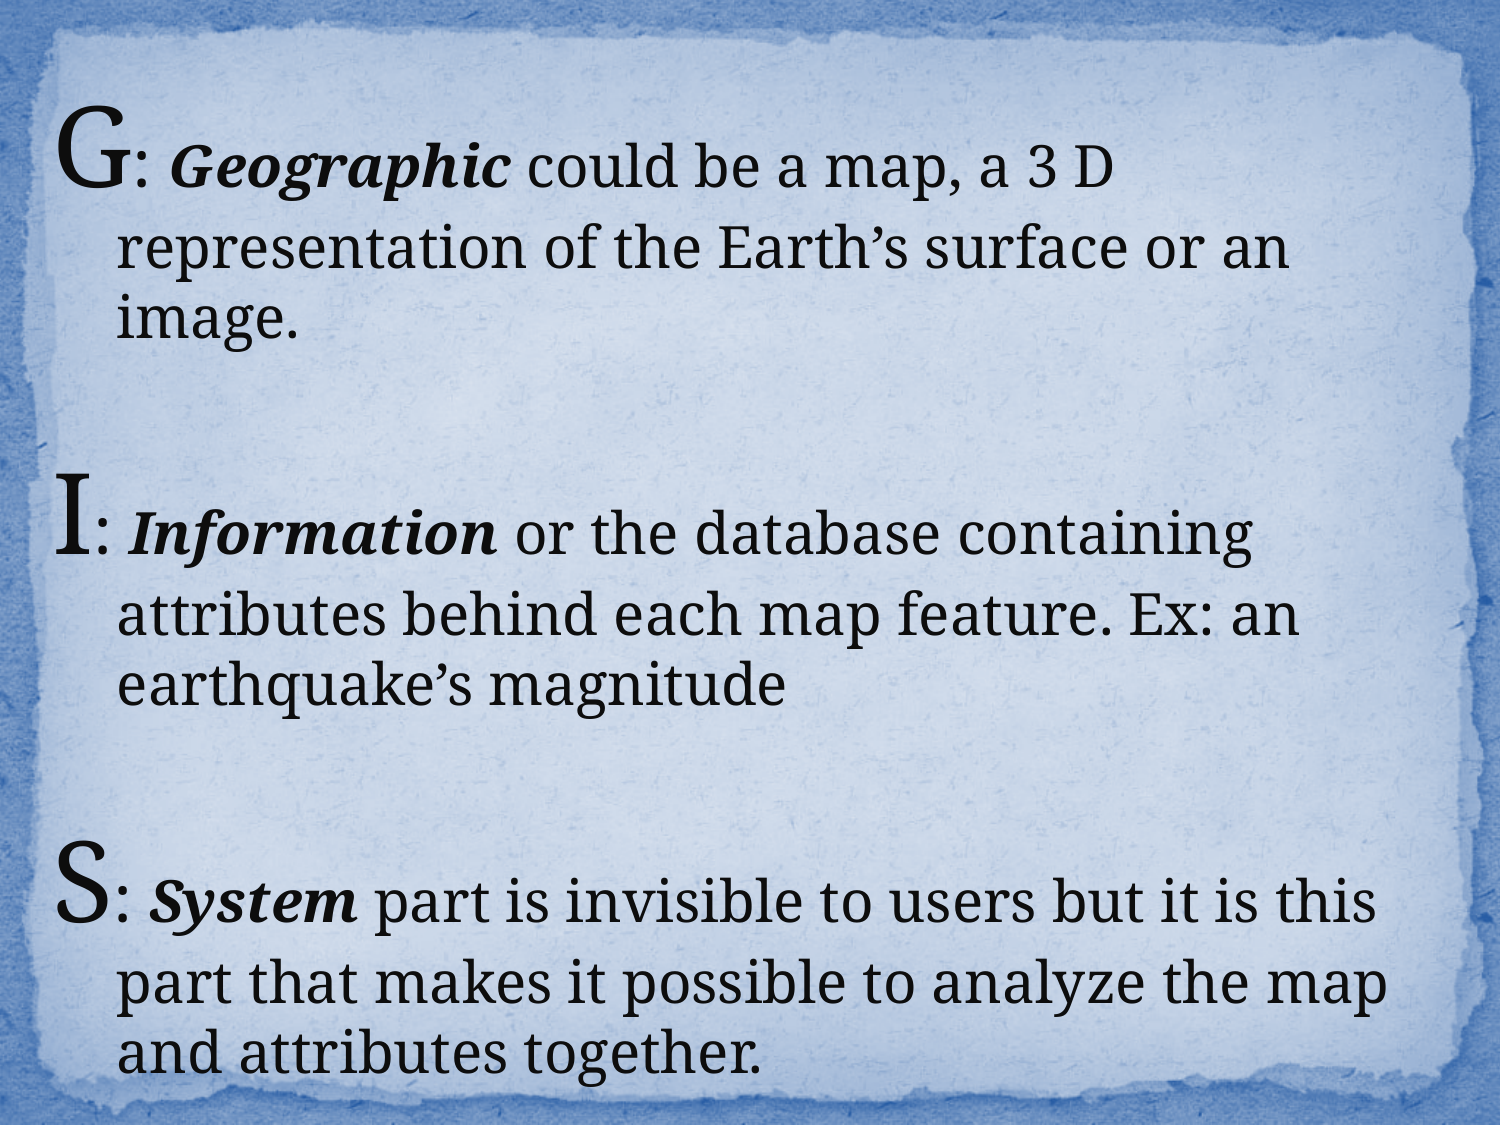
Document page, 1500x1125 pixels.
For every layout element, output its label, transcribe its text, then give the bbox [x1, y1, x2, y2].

text_box G: Geographic could be a map, a 3 D representation of the Earth’s surface or an image. I: Information or the database containing attributes behind each map feature. Ex: an earthquake’s magnitude S: System part is invisible to users but it is this part that makes it possible to analyze the map and attributes together. [37, 0, 1463, 725]
